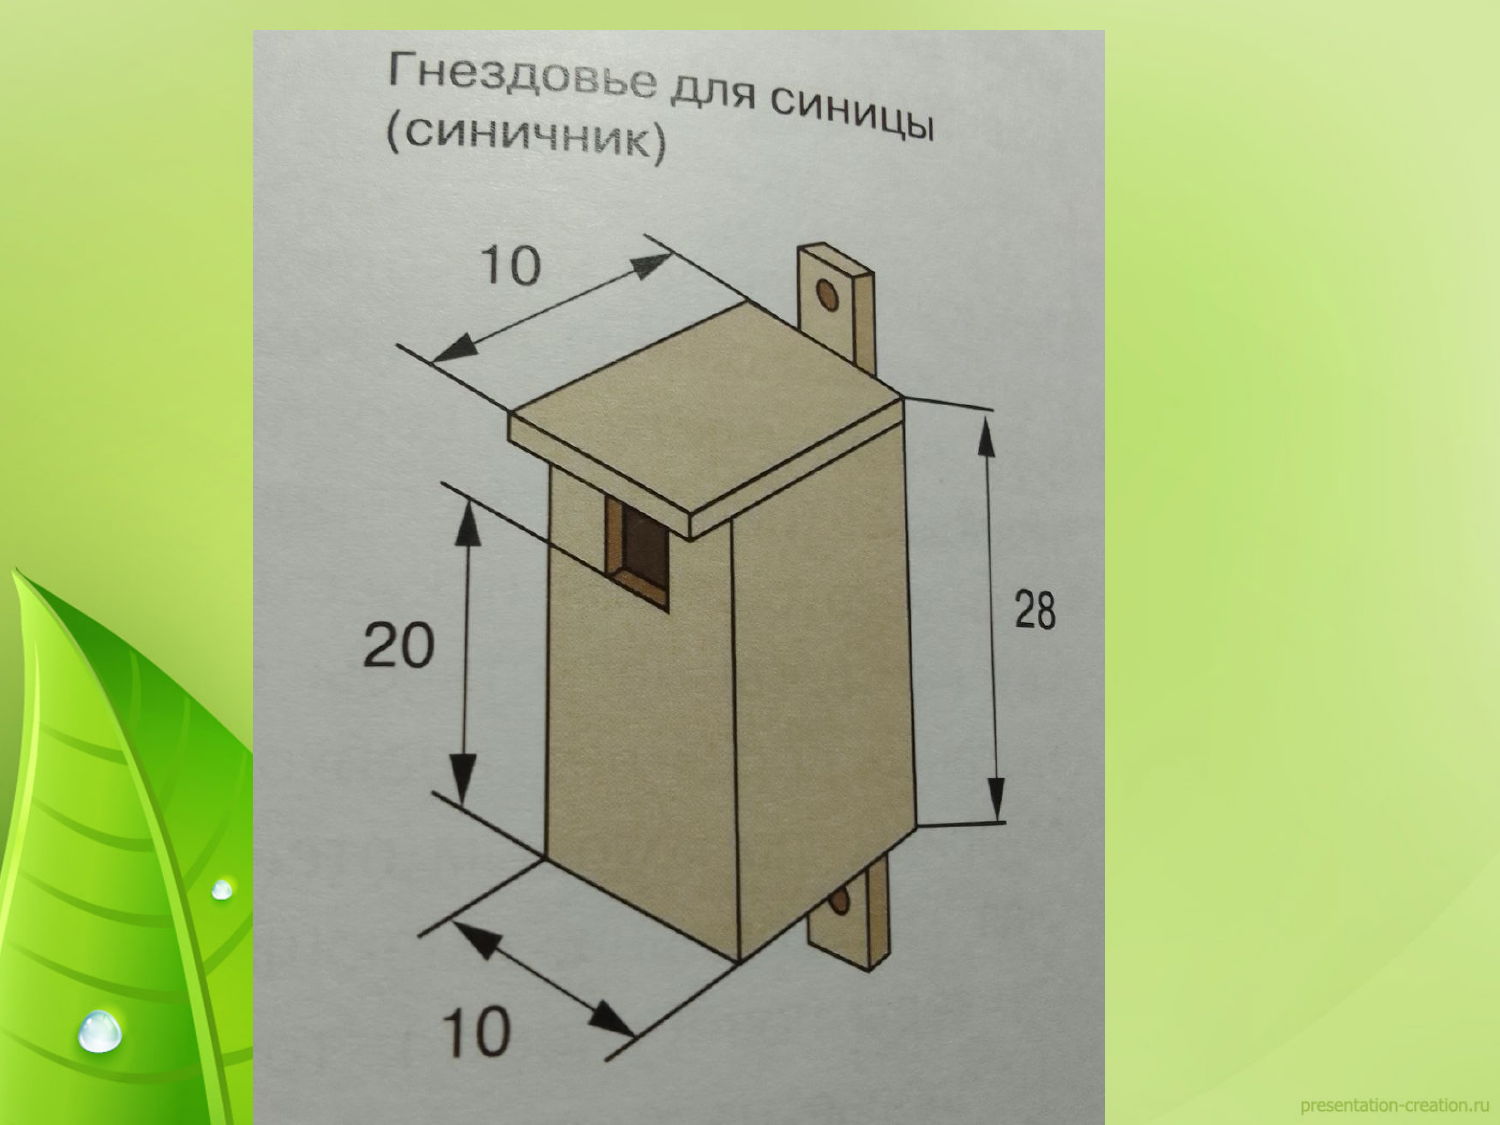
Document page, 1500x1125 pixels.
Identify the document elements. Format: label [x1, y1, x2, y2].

list [253, 30, 1105, 1125]
picture [0, 0, 1500, 1125]
